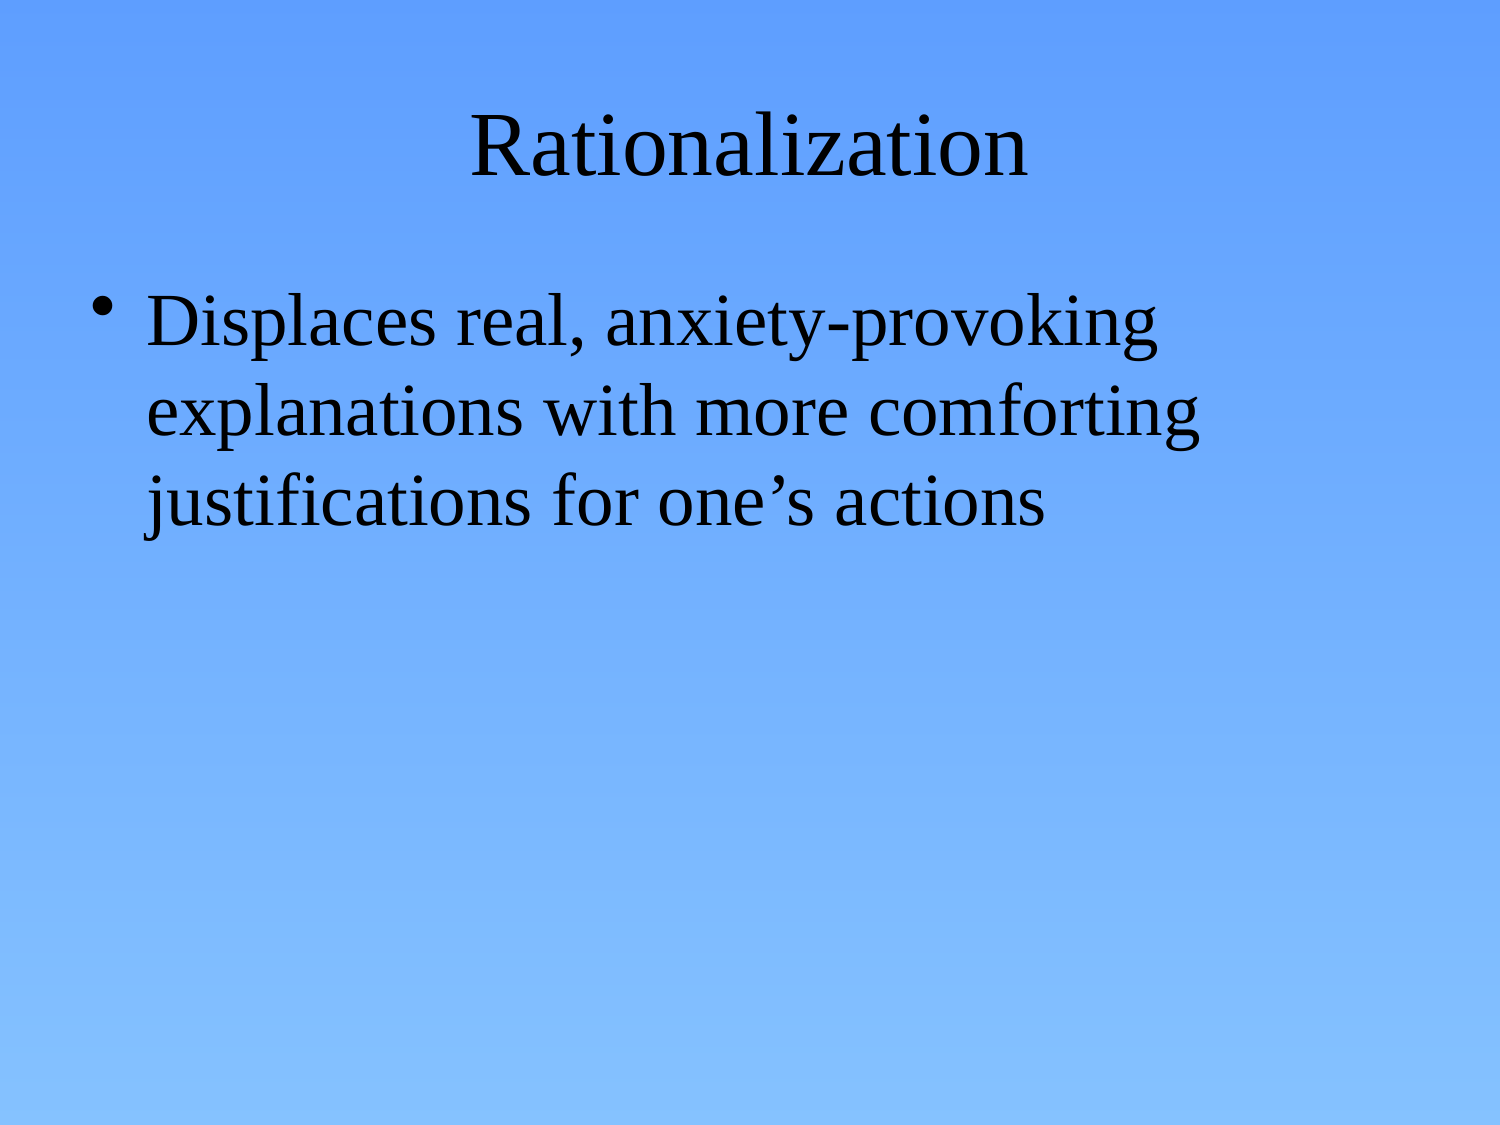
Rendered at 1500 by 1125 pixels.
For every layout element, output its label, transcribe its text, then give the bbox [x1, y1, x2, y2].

title Rationalization [74, 44, 1426, 233]
list Displaces real, anxiety-provoking explanations with more comforting justifications for one’s actions [74, 262, 1388, 1006]
